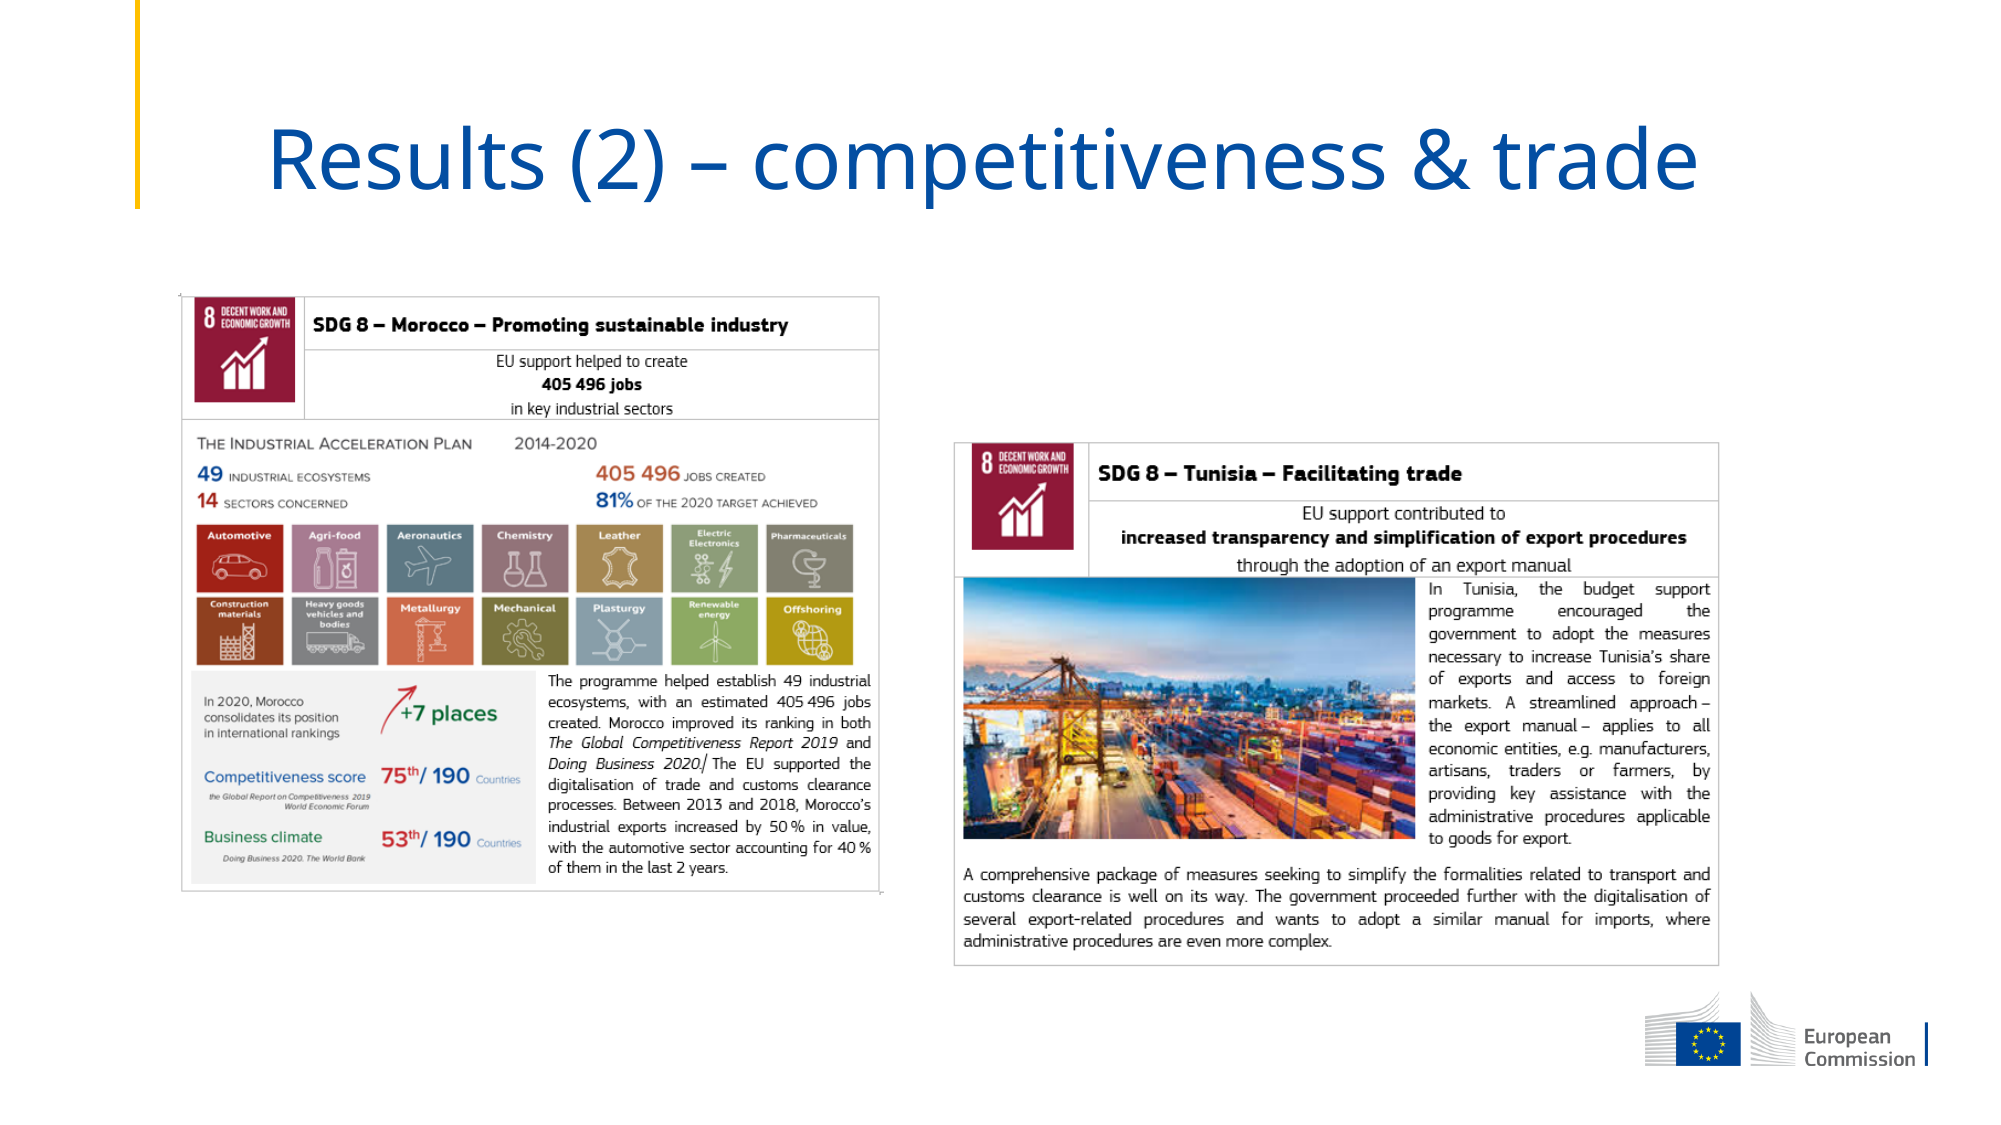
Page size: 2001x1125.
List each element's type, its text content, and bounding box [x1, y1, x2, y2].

picture [949, 435, 1723, 971]
title Results (2) – competitiveness & trade [133, 79, 1875, 208]
picture [1645, 991, 1928, 1066]
picture [178, 293, 884, 895]
